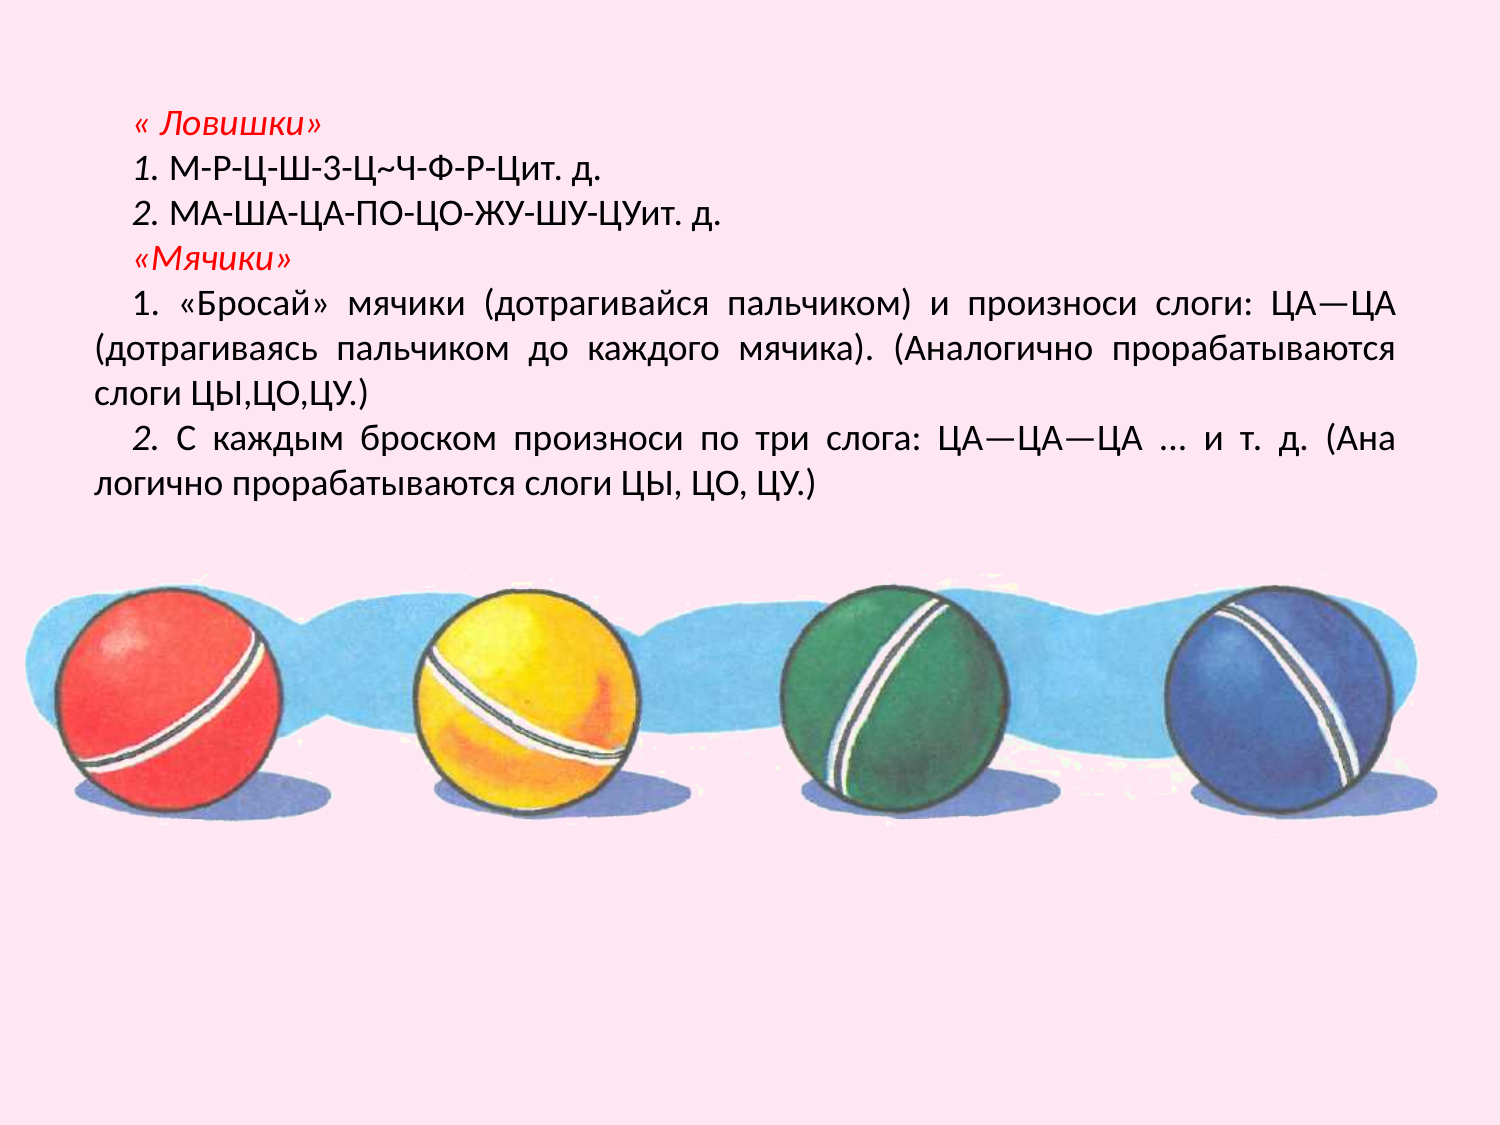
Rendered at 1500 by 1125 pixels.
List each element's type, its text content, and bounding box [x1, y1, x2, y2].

picture [9, 573, 1456, 835]
text_box « Ловишки» 1. М-Р-Ц-Ш-3-Ц~Ч-Ф-Р-Цит. д. 2. МА-ША-ЦА-ПО-ЦО-ЖУ-ШУ-ЦУит. д. «Мячики» 1. «Бросай» мячики (дотрагивайся пальчиком) и произноси слоги: ЦА—ЦА (дотрагиваясь пальчиком до каждого мячика). (Аналогично прорабатываются слоги ЦЫ,ЦО,ЦУ.) 2. С каждым броском произноси по три слога: ЦА—ЦА—ЦА ... и т. д. (Ана­логично прорабатываются слоги ЦЫ, ЦО, ЦУ.) [41, 0, 1483, 541]
